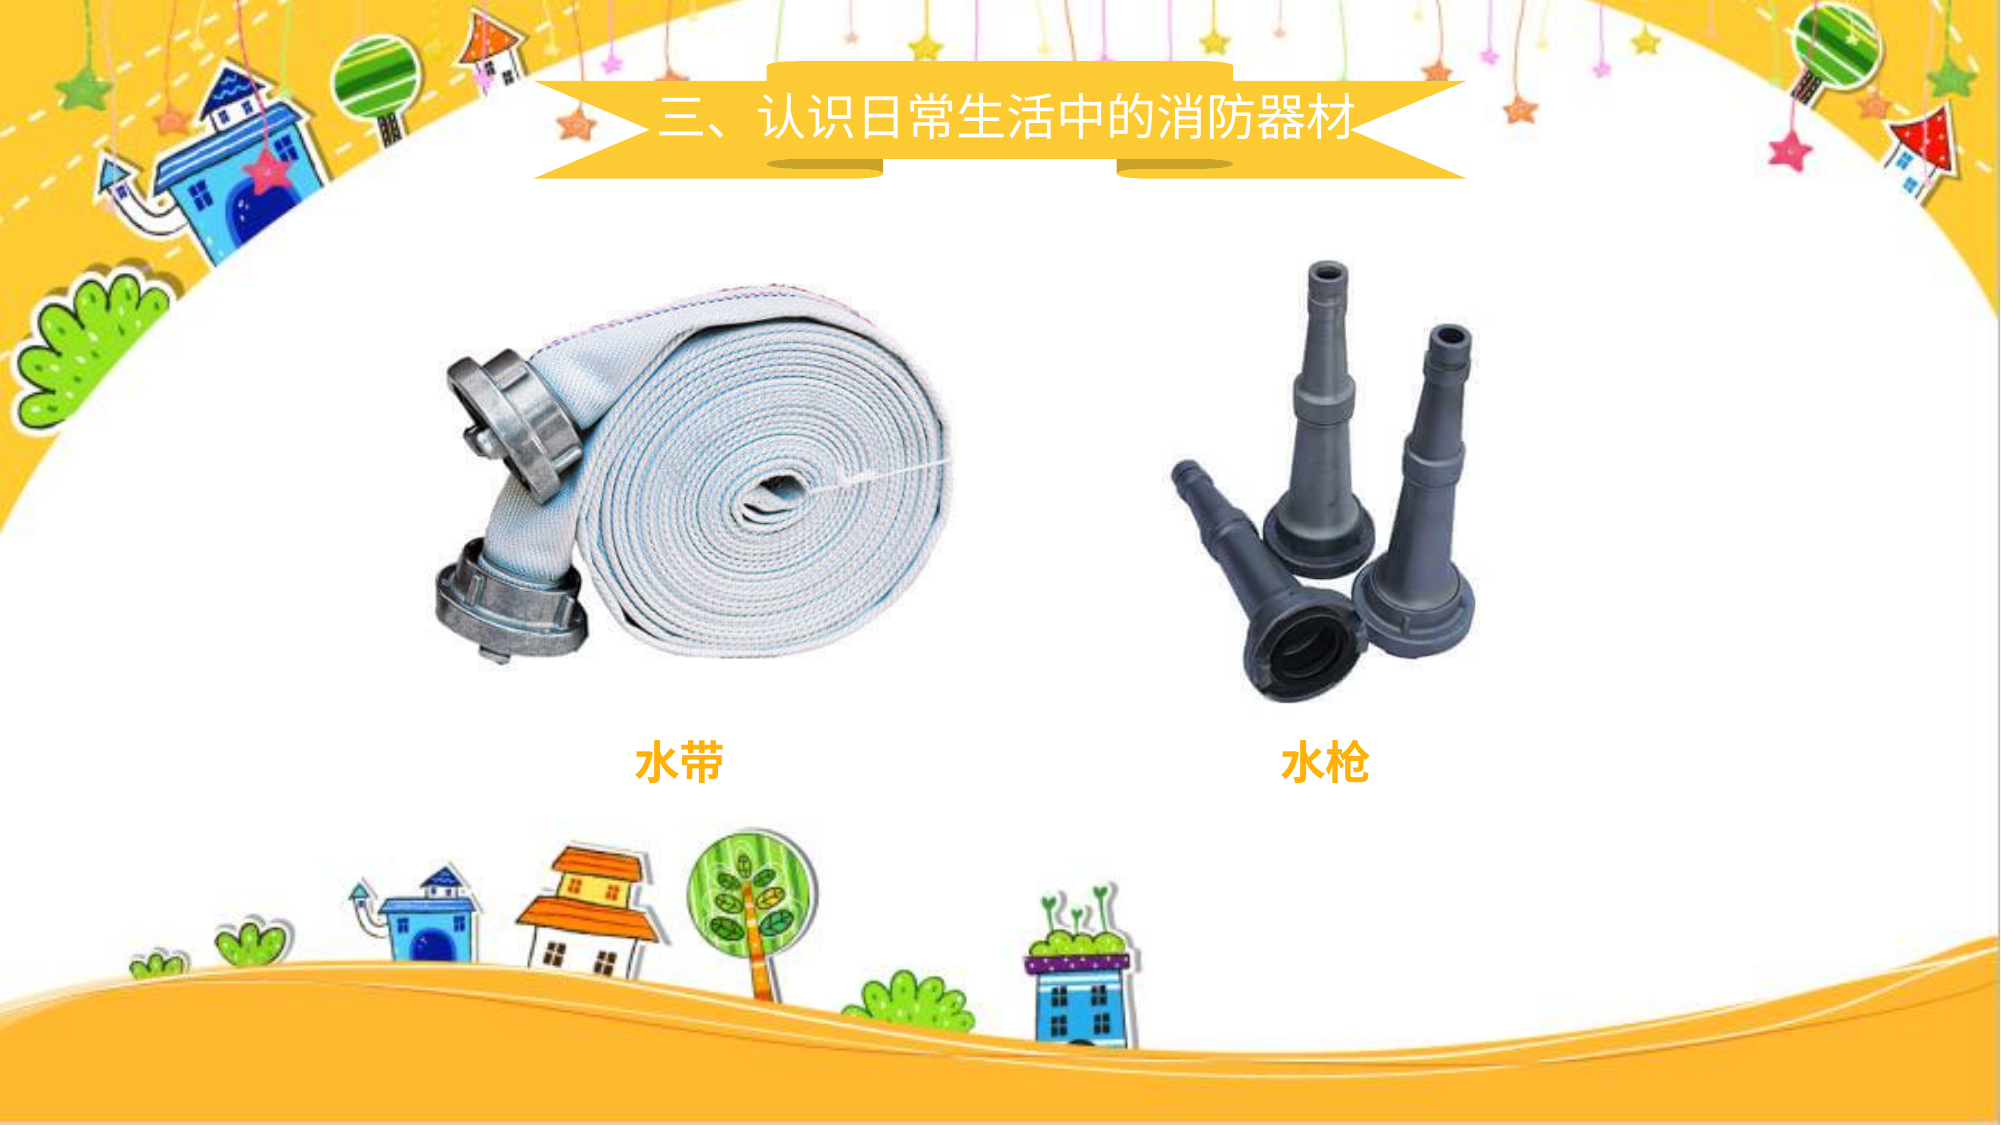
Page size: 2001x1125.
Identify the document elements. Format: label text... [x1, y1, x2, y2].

text_box 水枪 [1012, 693, 1639, 803]
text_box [533, 61, 1467, 179]
picture [0, 0, 2001, 1125]
text_box 水带 [367, 693, 993, 803]
